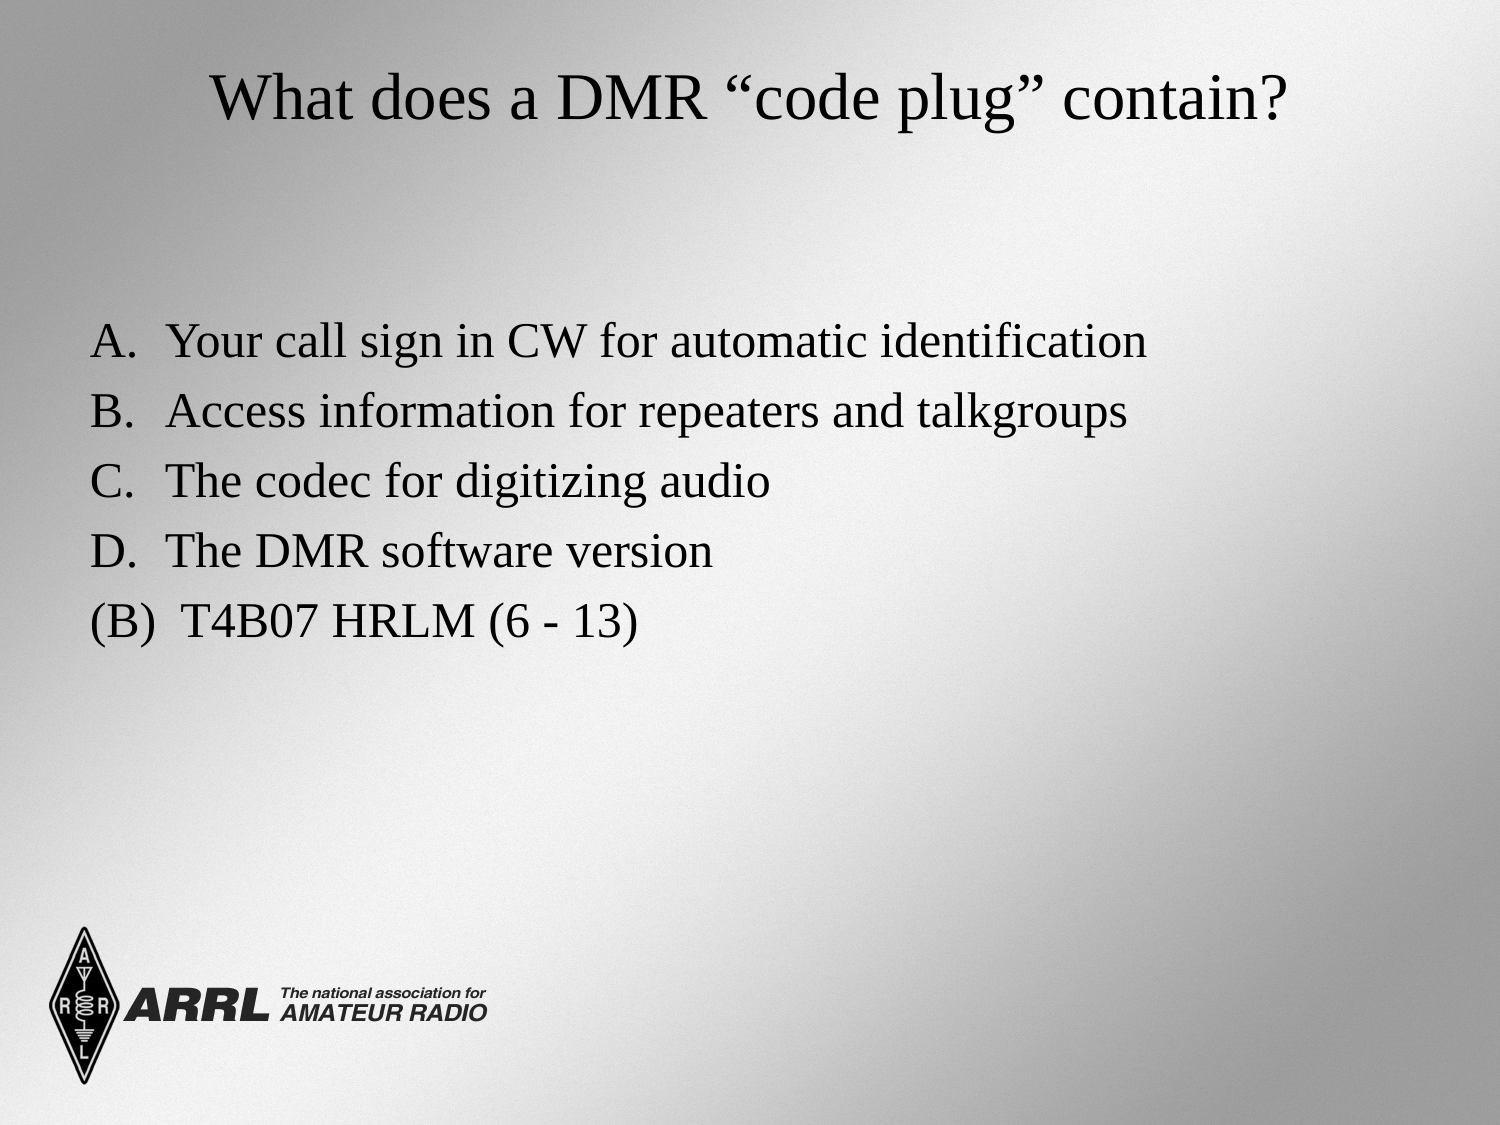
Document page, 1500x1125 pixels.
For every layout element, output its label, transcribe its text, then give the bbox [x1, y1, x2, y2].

title What does a DMR “code plug” contain? [75, 45, 1425, 233]
list Your call sign in CW for automatic identification Access information for repeaters and talkgroups The codec for digitizing audio The DMR software version (B) T4B07 HRLM (6 - 13) [75, 299, 1425, 1005]
picture [0, 0, 1500, 1125]
